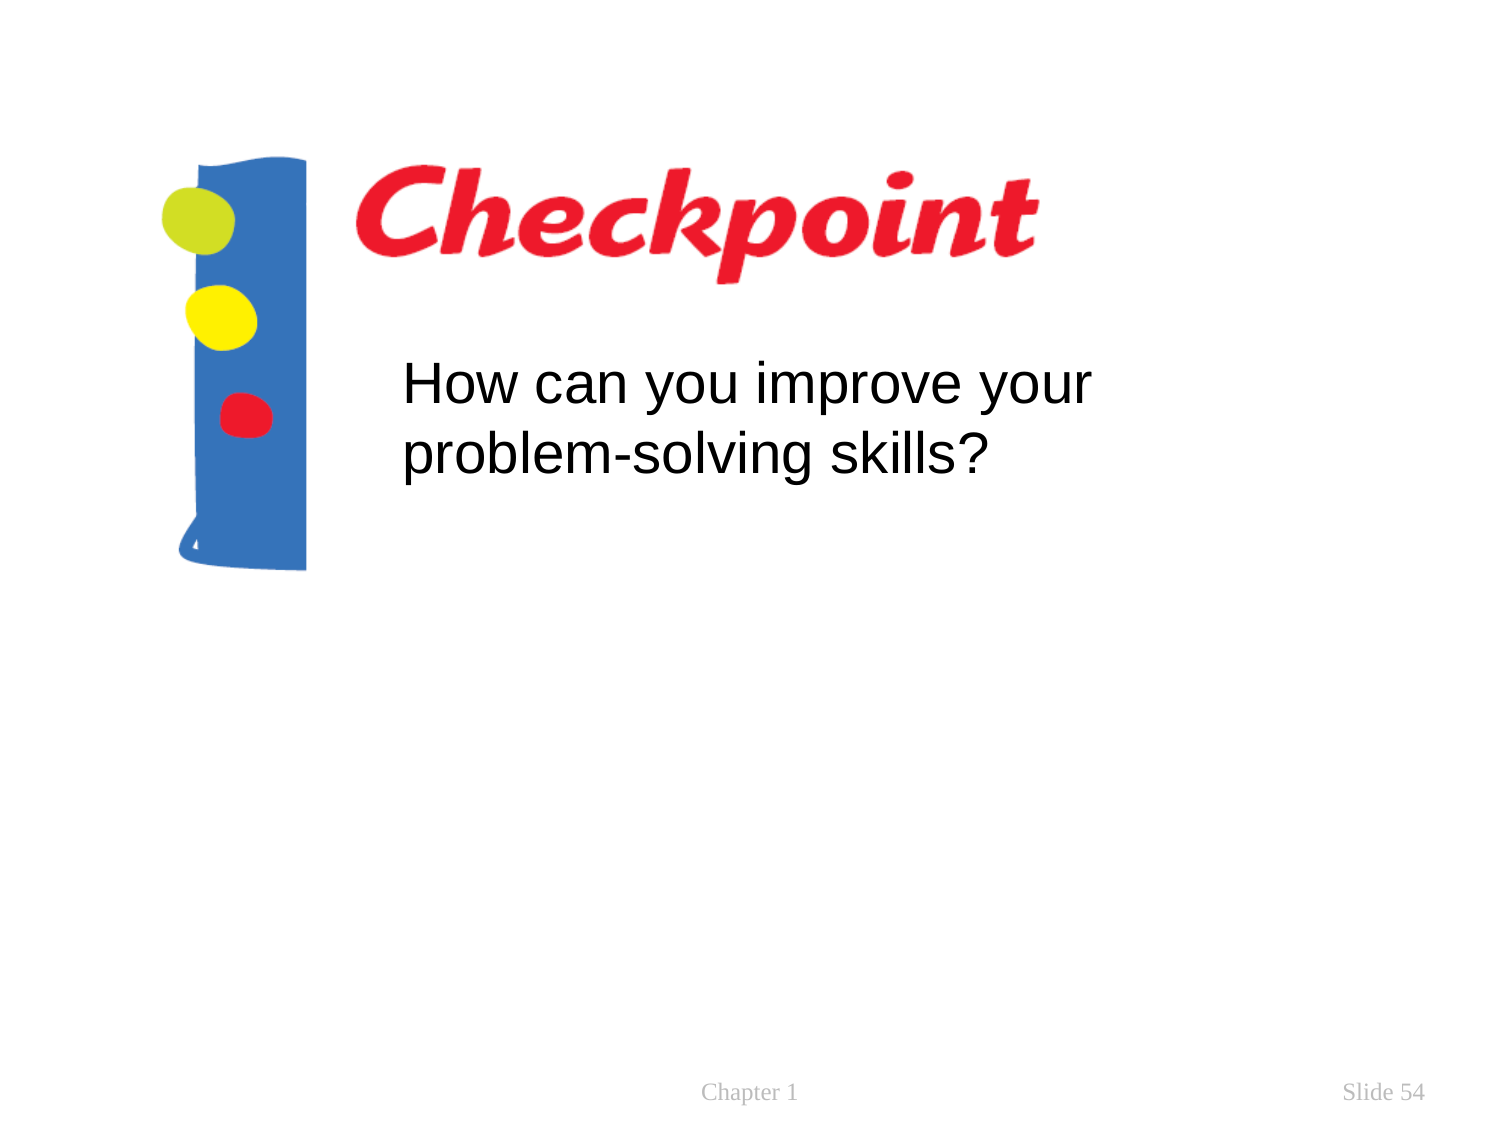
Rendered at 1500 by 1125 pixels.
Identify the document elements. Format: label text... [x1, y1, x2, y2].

text_box How can you improve your problem-solving skills? [387, 337, 1350, 493]
picture [149, 137, 307, 588]
slide_number Slide 54 [1299, 1052, 1425, 1113]
picture [324, 149, 1063, 296]
footer Chapter 1 [512, 1052, 988, 1113]
